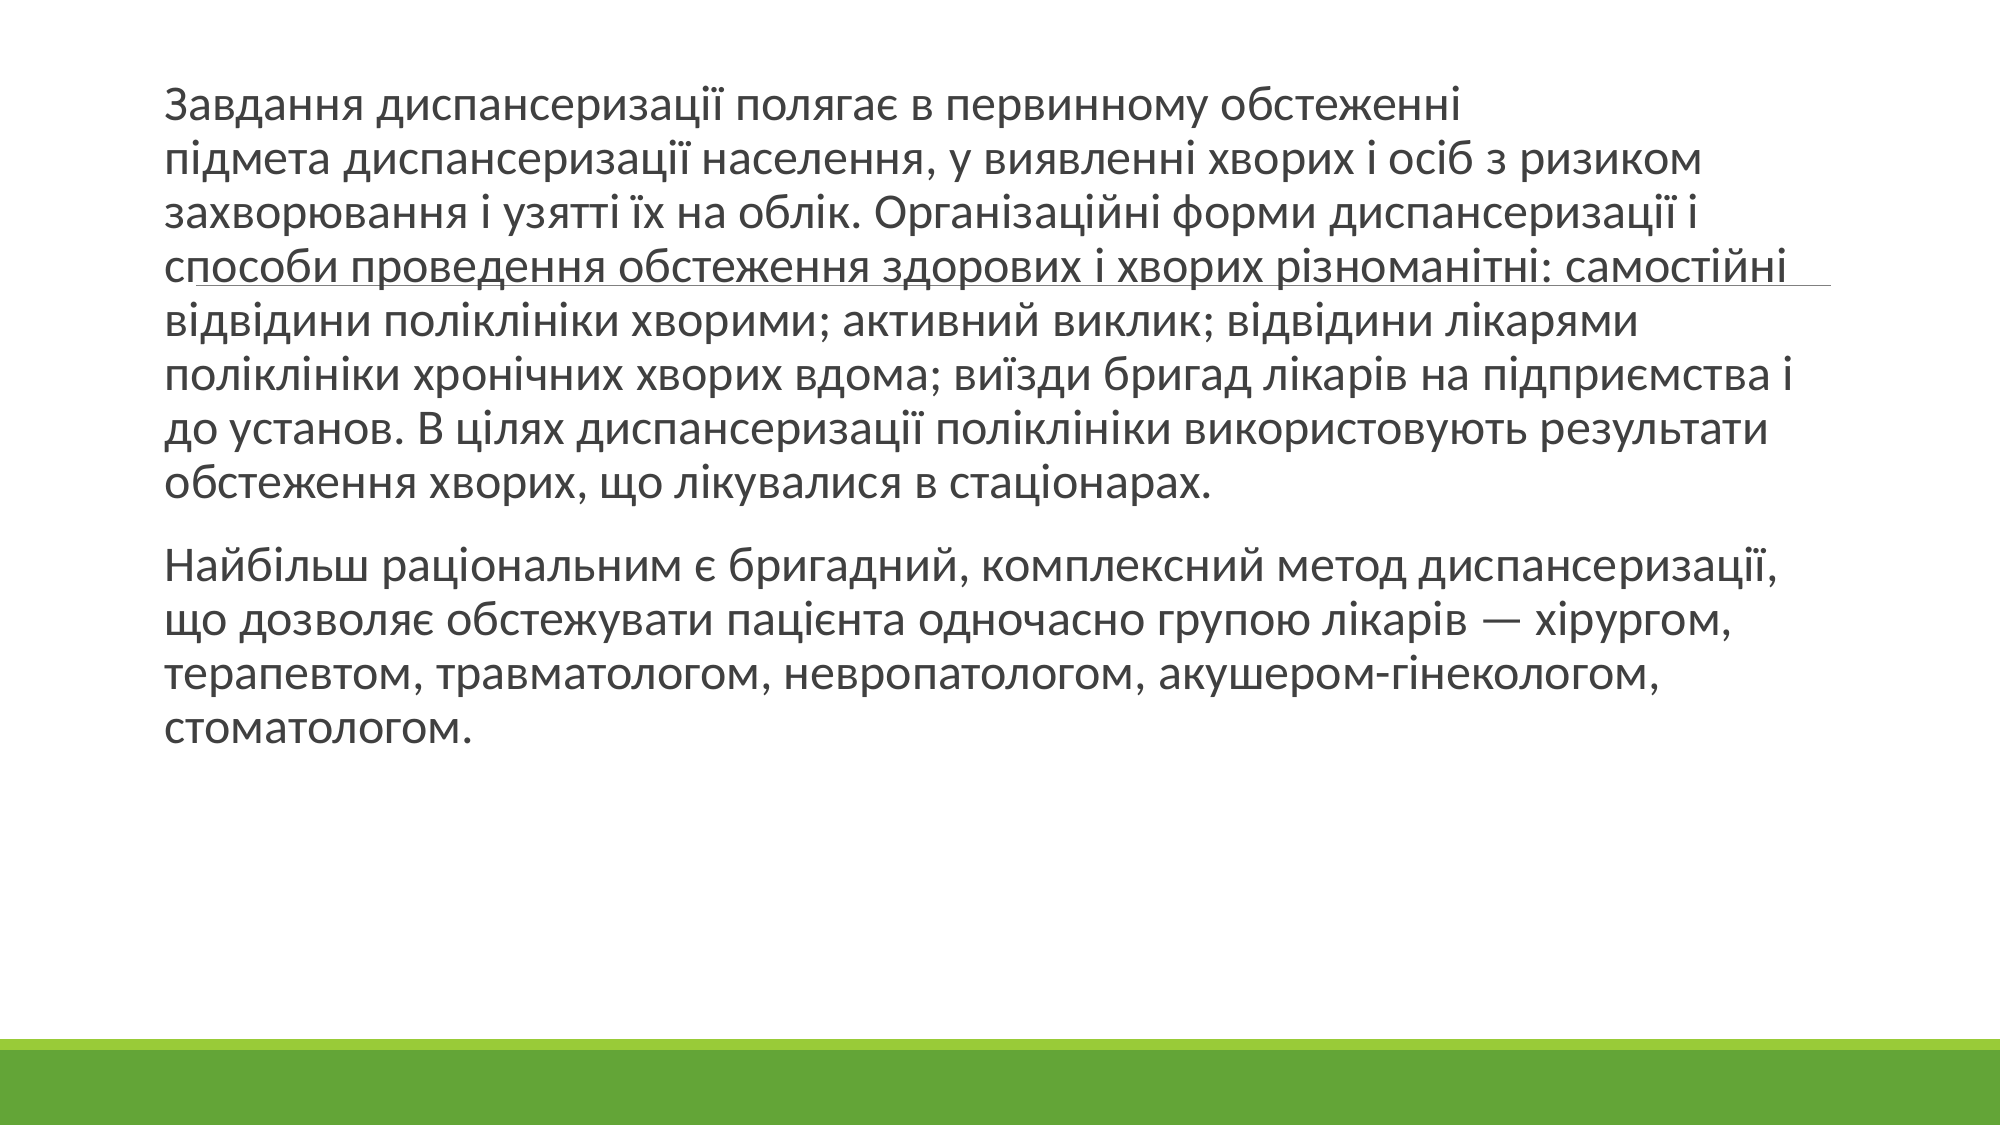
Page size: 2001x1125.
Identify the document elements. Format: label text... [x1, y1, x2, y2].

list Завдання диспансеризації полягає в первинному обстеженні підмета диспансеризації населення, у виявленні хворих і осіб з ризиком захворювання і узятті їх на облік. Організаційні форми диспансеризації і способи проведення обстеження здорових і хворих різноманітні: самостійні відвідини поліклініки хворими; активний виклик; відвідини лікарями поліклініки хронічних хворих вдома; виїзди бригад лікарів на підприємства і до установ. В цілях диспансеризації поліклініки використовують результати обстеження хворих, що лікувалися в стаціонарах. Найбільш раціональним є бригадний, комплексний метод диспансеризації, що дозволяє обстежувати пацієнта одночасно групою лікарів — хірургом, терапевтом, травматологом, невропатологом, акушером-гінекологом, стоматологом. [149, 69, 1849, 1053]
